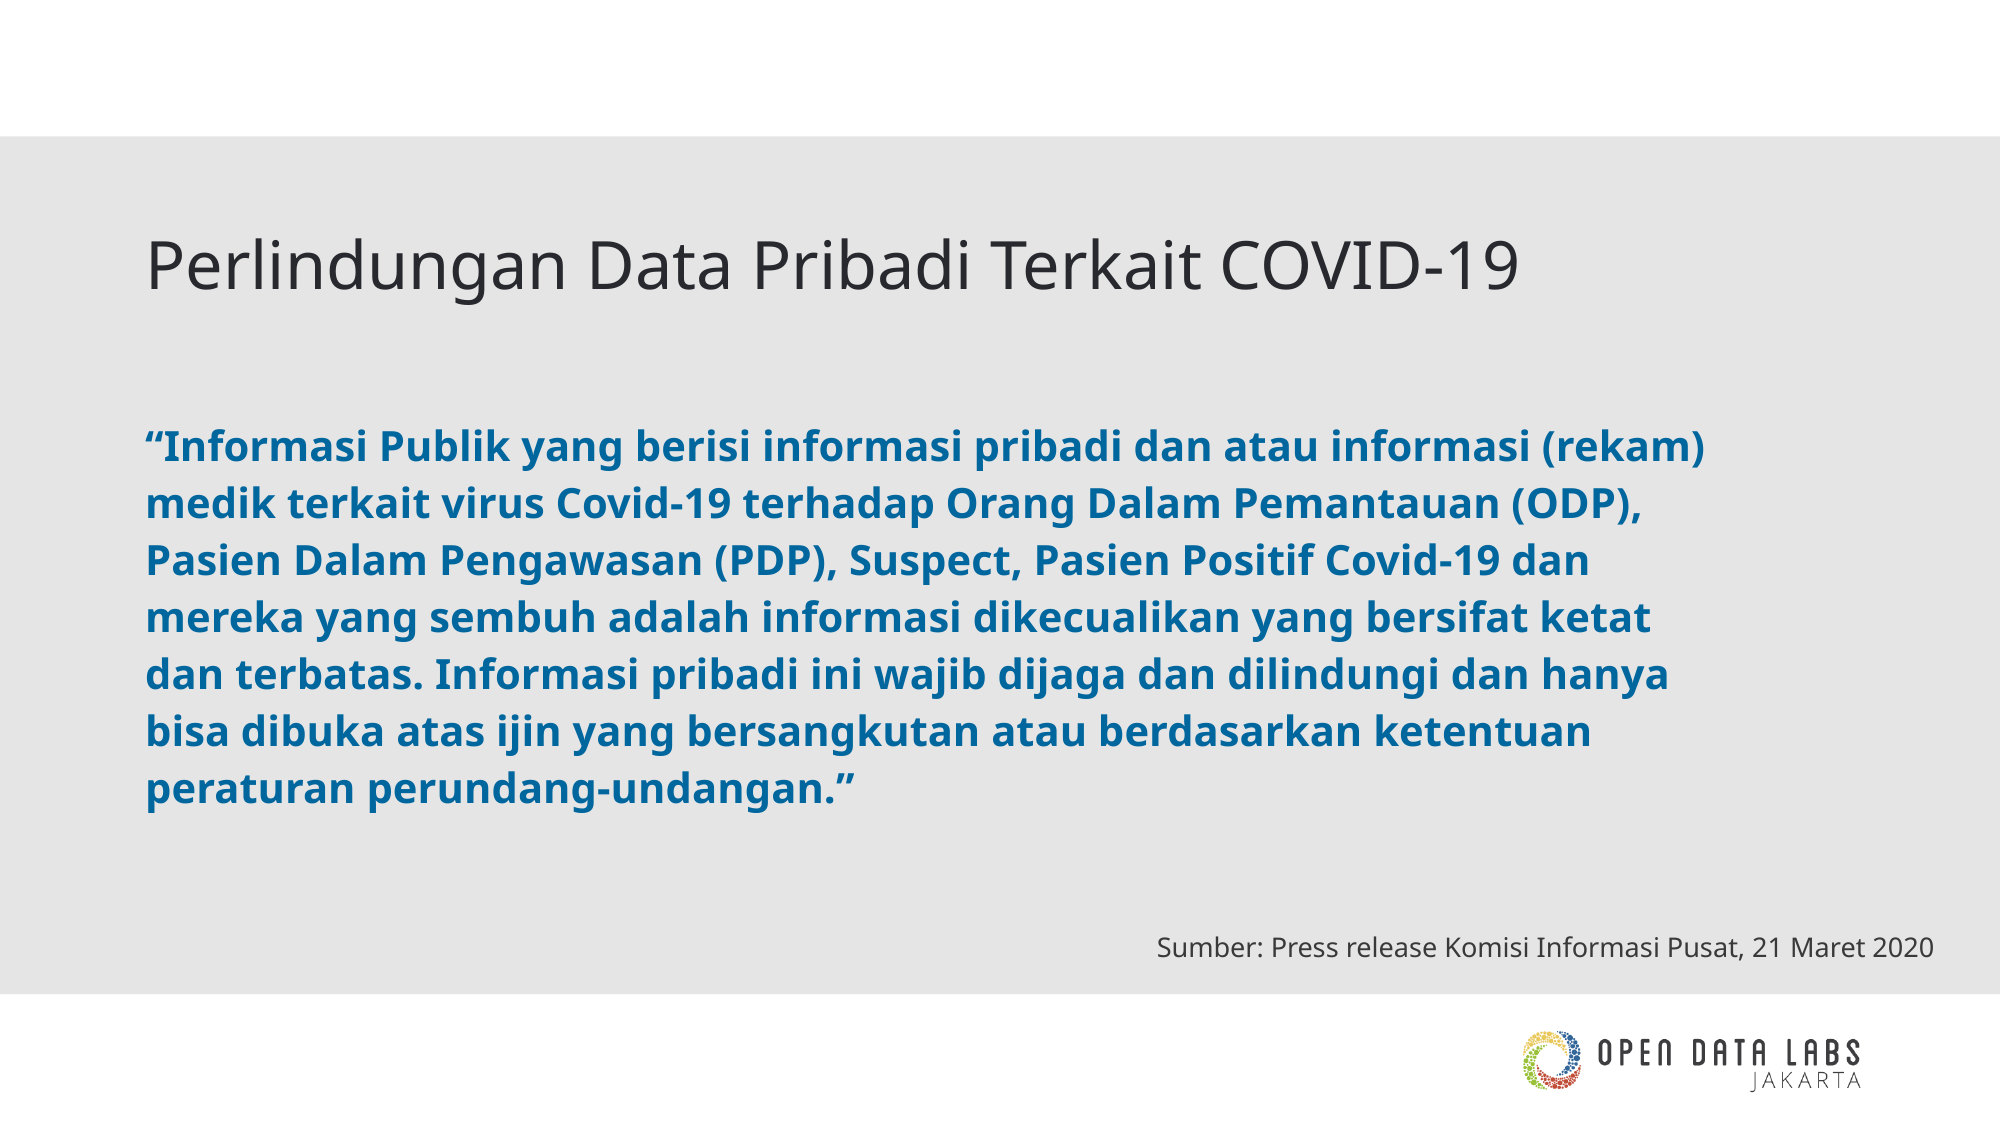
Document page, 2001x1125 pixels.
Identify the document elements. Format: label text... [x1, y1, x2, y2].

list Perlindungan Data Pribadi Terkait COVID-19 [145, 239, 1894, 373]
text_box Sumber: Press release Komisi Informasi Pusat, 21 Maret 2020 [1142, 923, 1950, 971]
list “Informasi Publik yang berisi informasi pribadi dan atau informasi (rekam) medik terkait virus Covid-19 terhadap Orang Dalam Pemantauan (ODP), Pasien Dalam Pengawasan (PDP), Suspect, Pasien Positif Covid-19 dan mereka yang sembuh adalah informasi dikecualikan yang bersifat ketat dan terbatas. Informasi pribadi ini wajib dijaga dan dilindungi dan hanya bisa dibuka atas ijin yang bersangkutan atau berdasarkan ketentuan peraturan perundang-undangan.” [145, 412, 1709, 996]
picture [1511, 1020, 1872, 1098]
